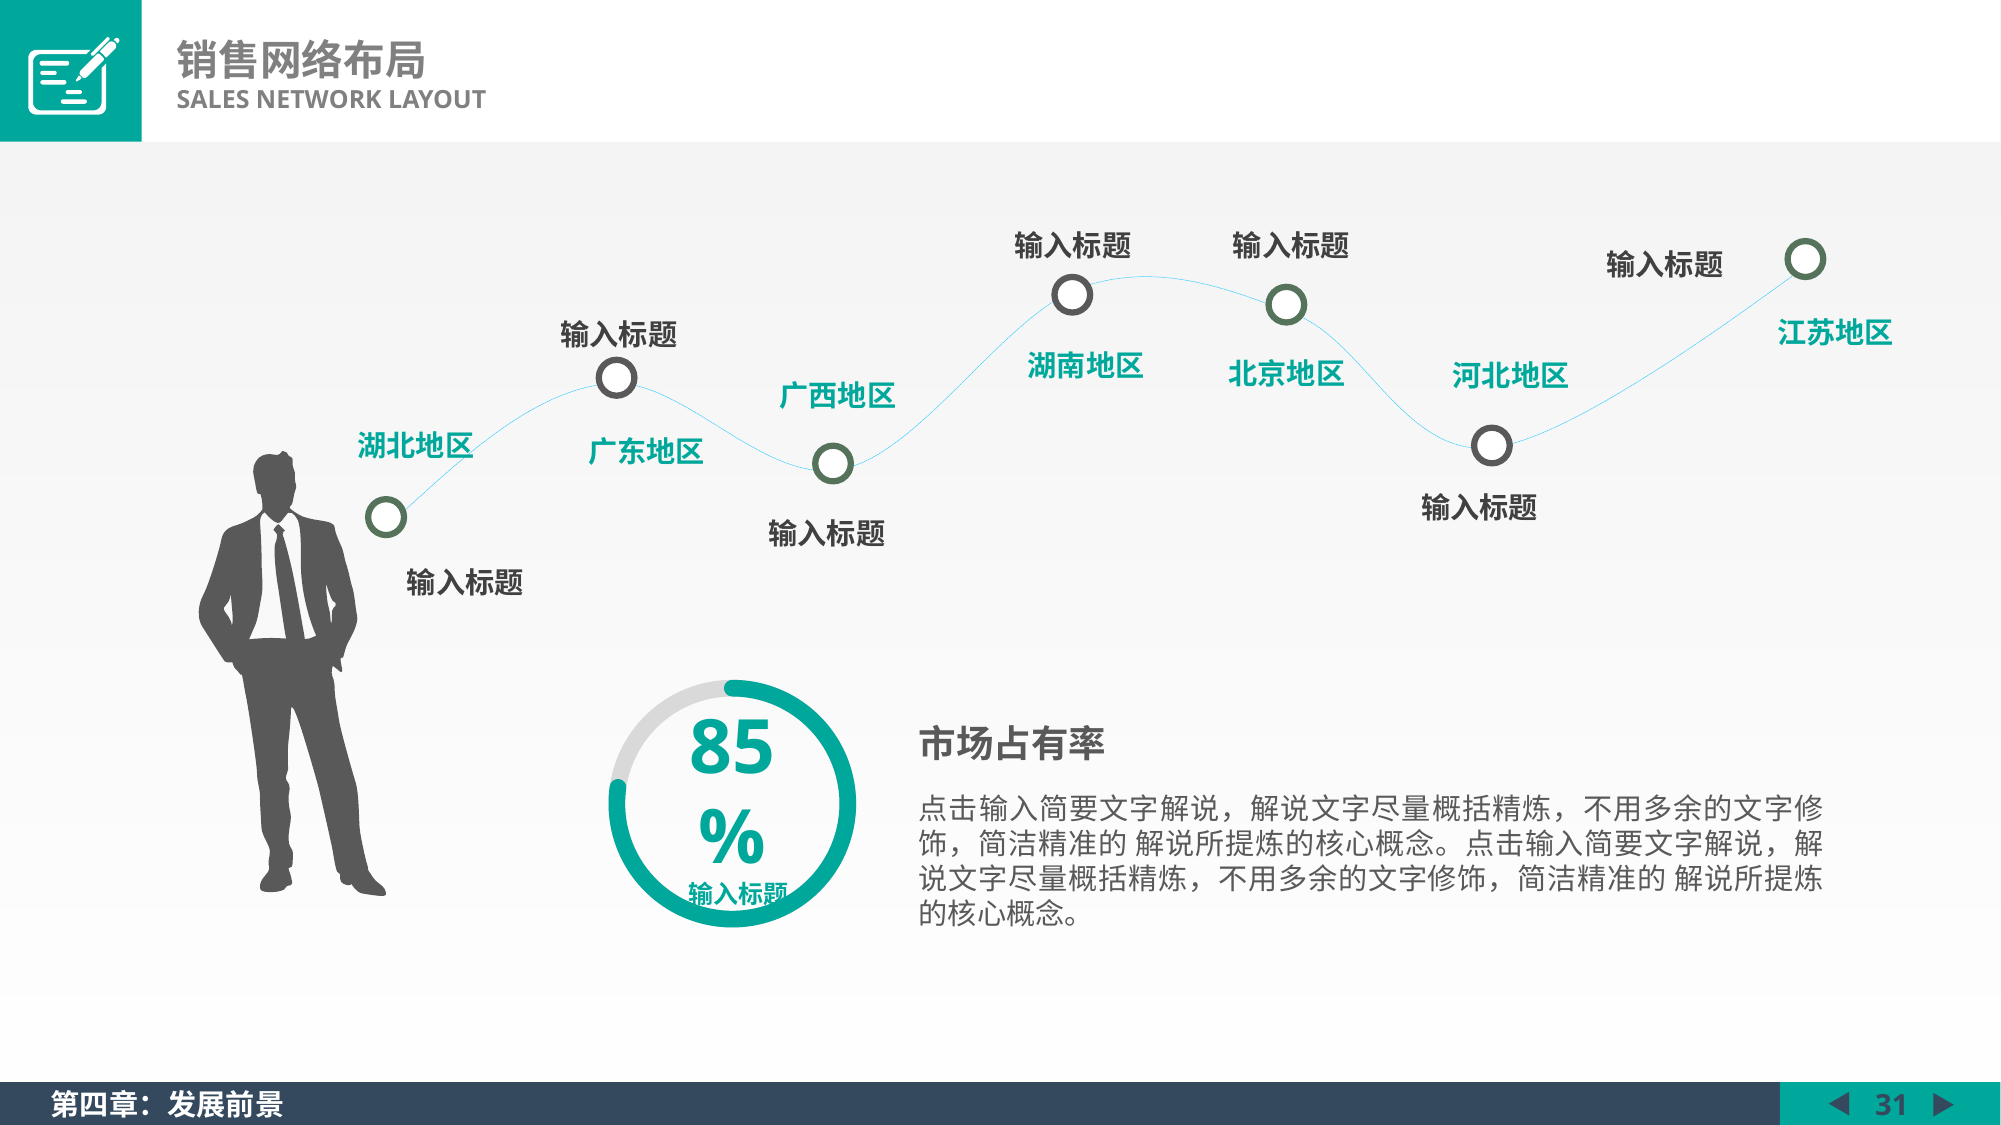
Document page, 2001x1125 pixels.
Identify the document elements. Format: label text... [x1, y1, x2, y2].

text_box 市场占有率 点击输入简要文字解说，解说文字尽量概括精炼，不用多余的文字修饰，简洁精准的 解说所提炼的核心概念。点击输入简要文字解说，解说文字尽量概括精炼，不用多余的文字修饰，简洁精准的 解说所提炼的核心概念。 [904, 712, 1839, 938]
text_box [1785, 238, 1826, 280]
text_box [0, 0, 144, 144]
text_box [339, 1080, 1778, 1125]
text_box 85% 输入标题 [614, 686, 850, 922]
text_box 河北地区 [1437, 350, 1585, 401]
text_box [198, 450, 386, 896]
text_box 输入标题 [545, 309, 693, 359]
text_box [1266, 284, 1307, 325]
text_box 湖南地区 [1012, 339, 1160, 390]
text_box [144, 0, 2001, 144]
text_box [1052, 274, 1093, 315]
text_box 销售网络布局 SALES NETWORK LAYOUT [161, 59, 859, 138]
text_box 北京地区 [1213, 348, 1361, 398]
text_box [721, 266, 1795, 473]
text_box 第四章：发展前景 [0, 1078, 339, 1125]
text_box [596, 359, 637, 398]
text_box 输入标题 [1591, 238, 1739, 289]
text_box [616, 687, 849, 920]
text_box [366, 497, 407, 538]
text_box 输入标题 [1406, 482, 1554, 532]
text_box 输入标题 [1218, 219, 1365, 270]
text_box [813, 443, 853, 484]
text_box 广东地区 [573, 425, 721, 476]
text_box 江苏地区 [1762, 307, 1909, 357]
text_box [404, 382, 716, 514]
text_box 输入标题 [999, 219, 1147, 270]
text_box 输入标题 [753, 507, 901, 558]
text_box 输入标题 [392, 556, 539, 607]
text_box 湖北地区 [342, 420, 490, 471]
text_box [28, 49, 107, 115]
text_box [75, 37, 120, 82]
text_box 31 [1779, 1078, 2001, 1125]
text_box 广西地区 [764, 370, 912, 421]
text_box [1471, 425, 1512, 466]
